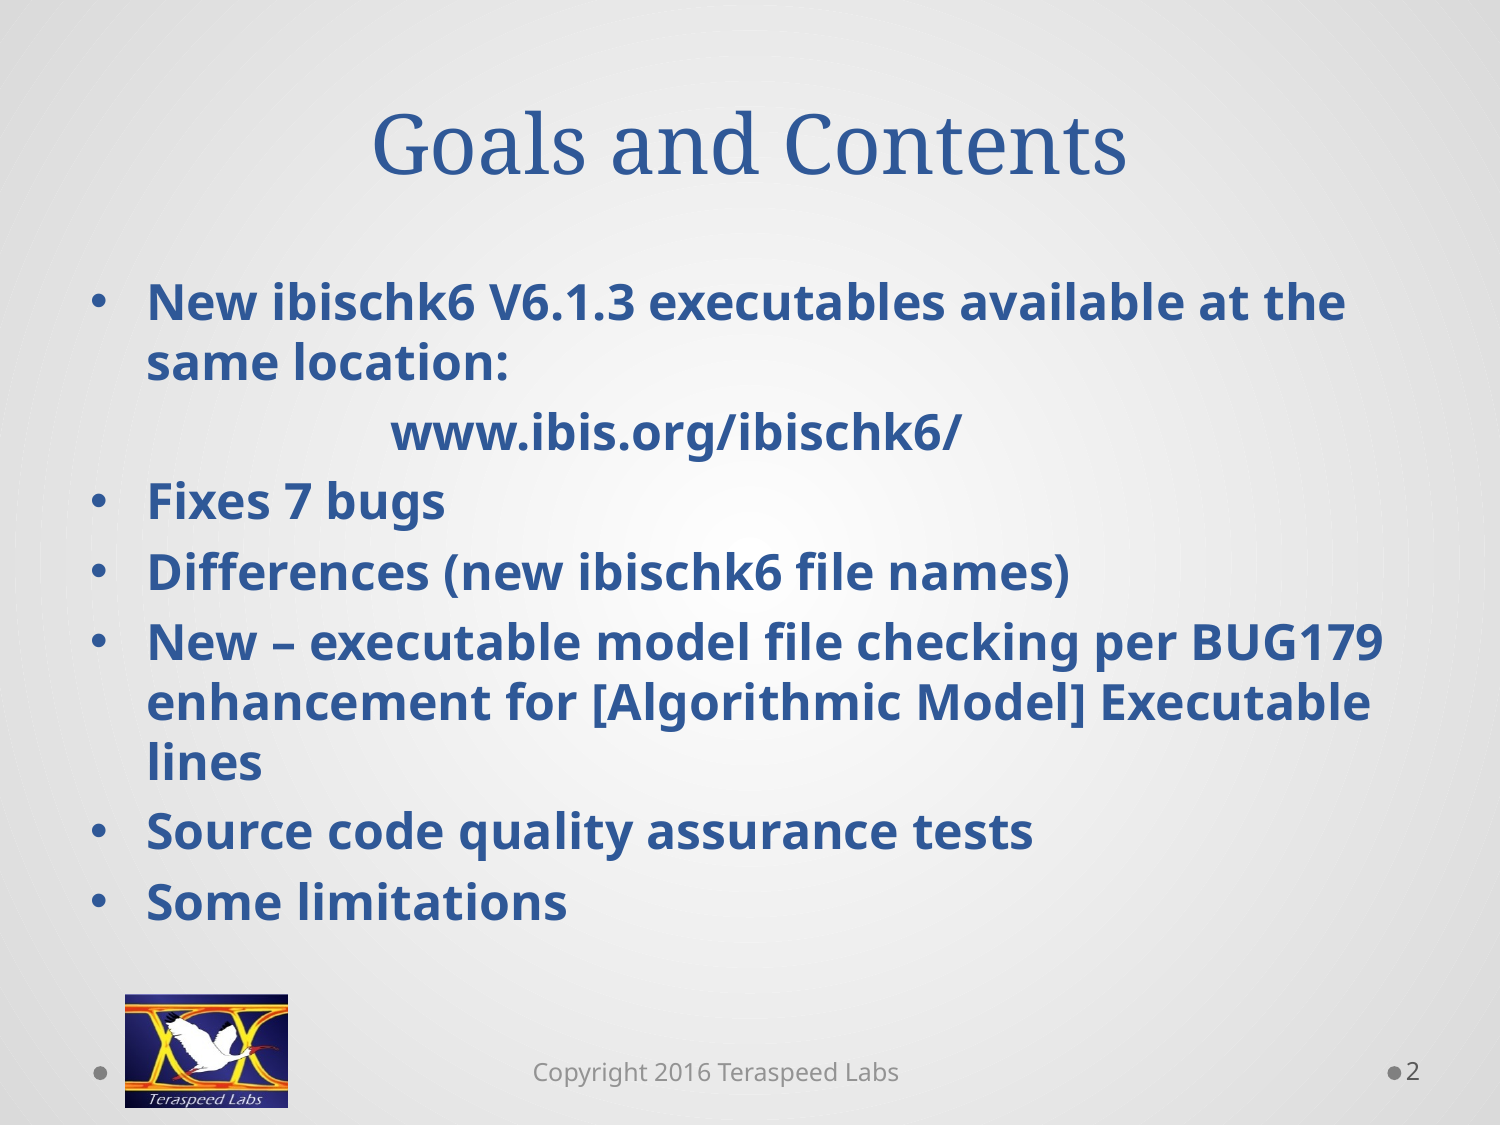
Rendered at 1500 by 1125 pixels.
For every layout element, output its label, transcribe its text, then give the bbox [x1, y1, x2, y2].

footer Copyright 2016 Teraspeed Labs [525, 1043, 993, 1103]
picture [125, 1005, 288, 1108]
slide_number 2 [1401, 1042, 1494, 1103]
title Goals and Contents [75, 0, 1425, 262]
list New ibischk6 V6.1.3 executables available at the same location: www.ibis.org/ibischk6/ Fixes 7 bugs Differences (new ibischk6 file names) New – executable model file checking per BUG179 enhancement for [Algorithmic Model] Executable lines Source code quality assurance tests Some limitations [75, 262, 1425, 1005]
